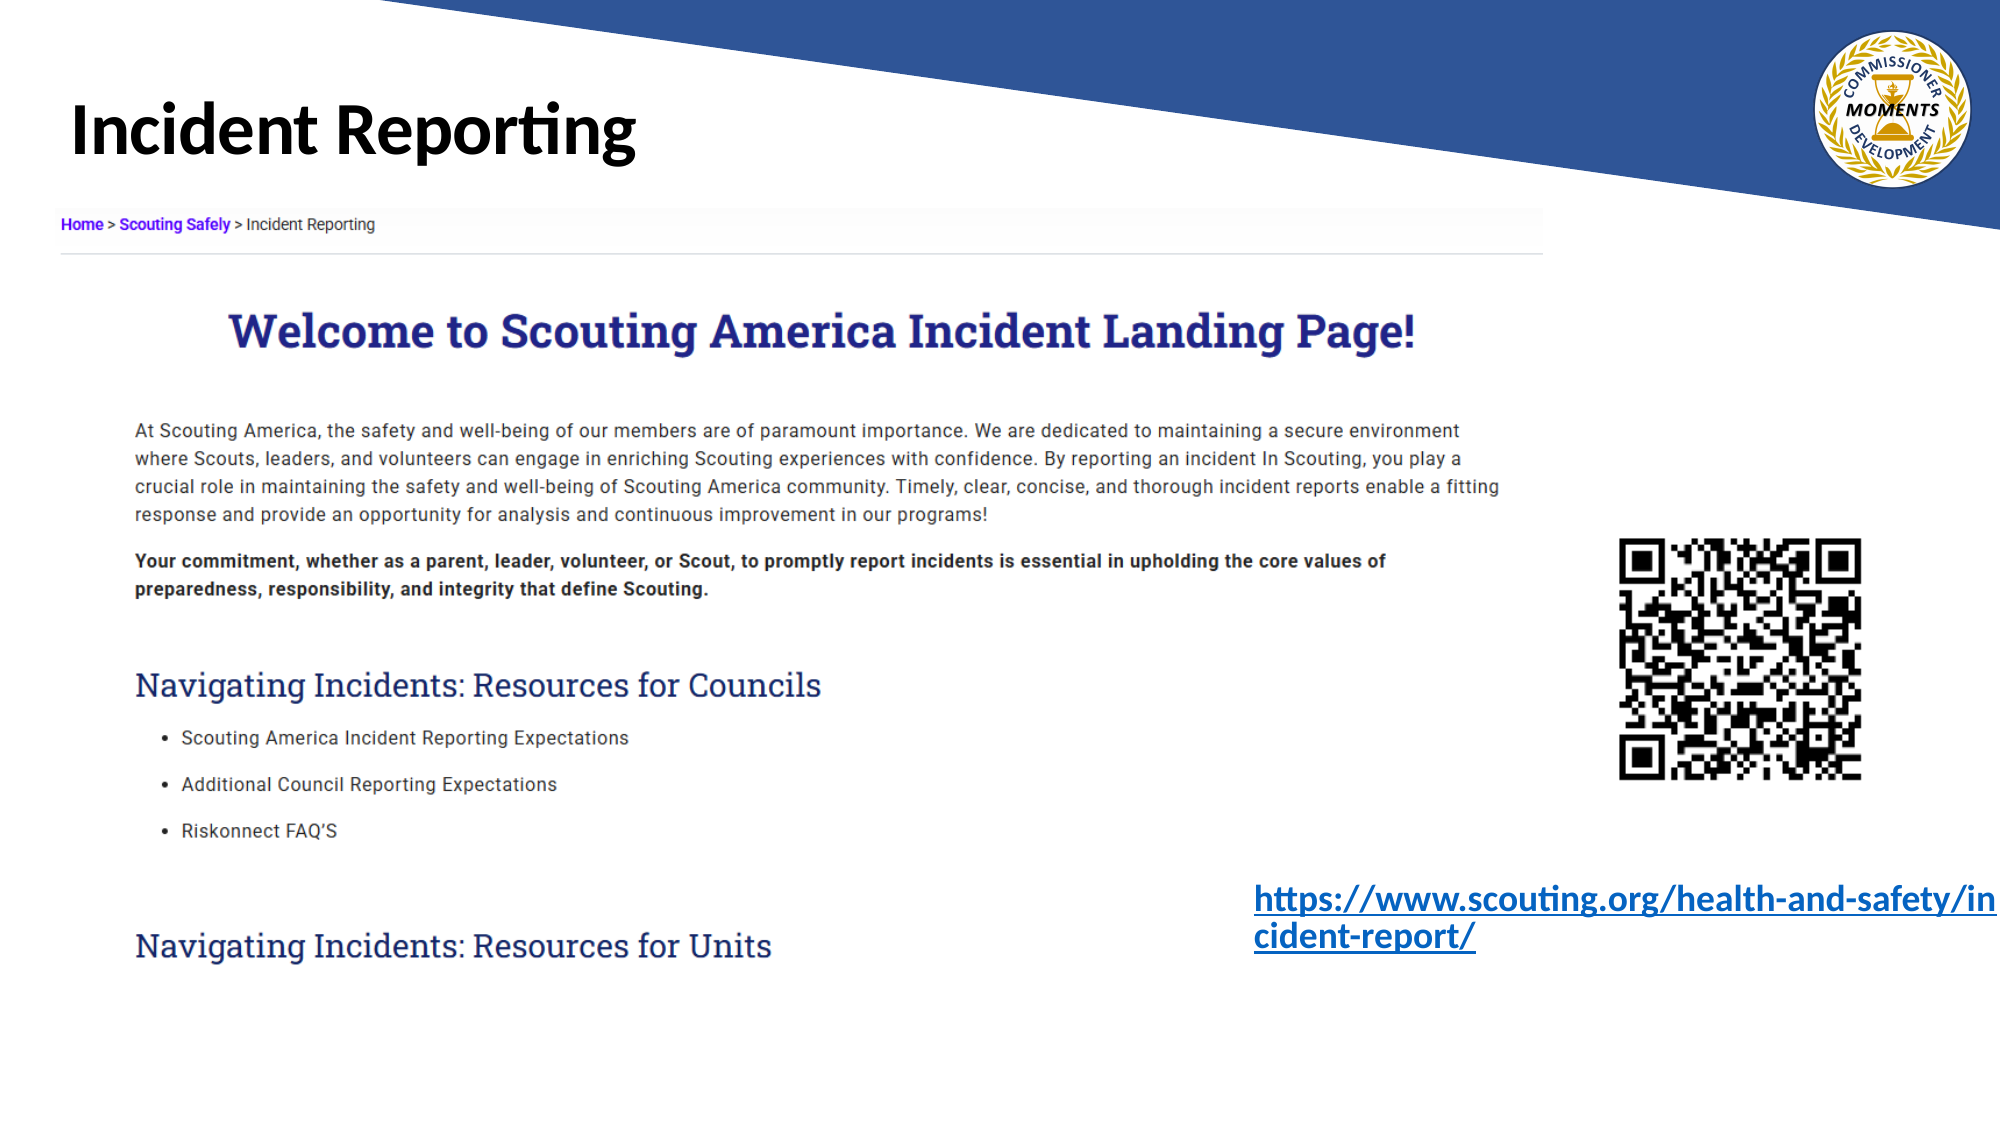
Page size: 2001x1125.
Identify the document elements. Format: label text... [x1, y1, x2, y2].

title Incident Reporting [55, 62, 1281, 198]
text_box https://www.scouting.org/health-and-safety/incident-report/ [1543, 866, 2000, 972]
picture [1604, 523, 1877, 796]
picture [55, 208, 1543, 975]
picture [1813, 30, 1972, 189]
